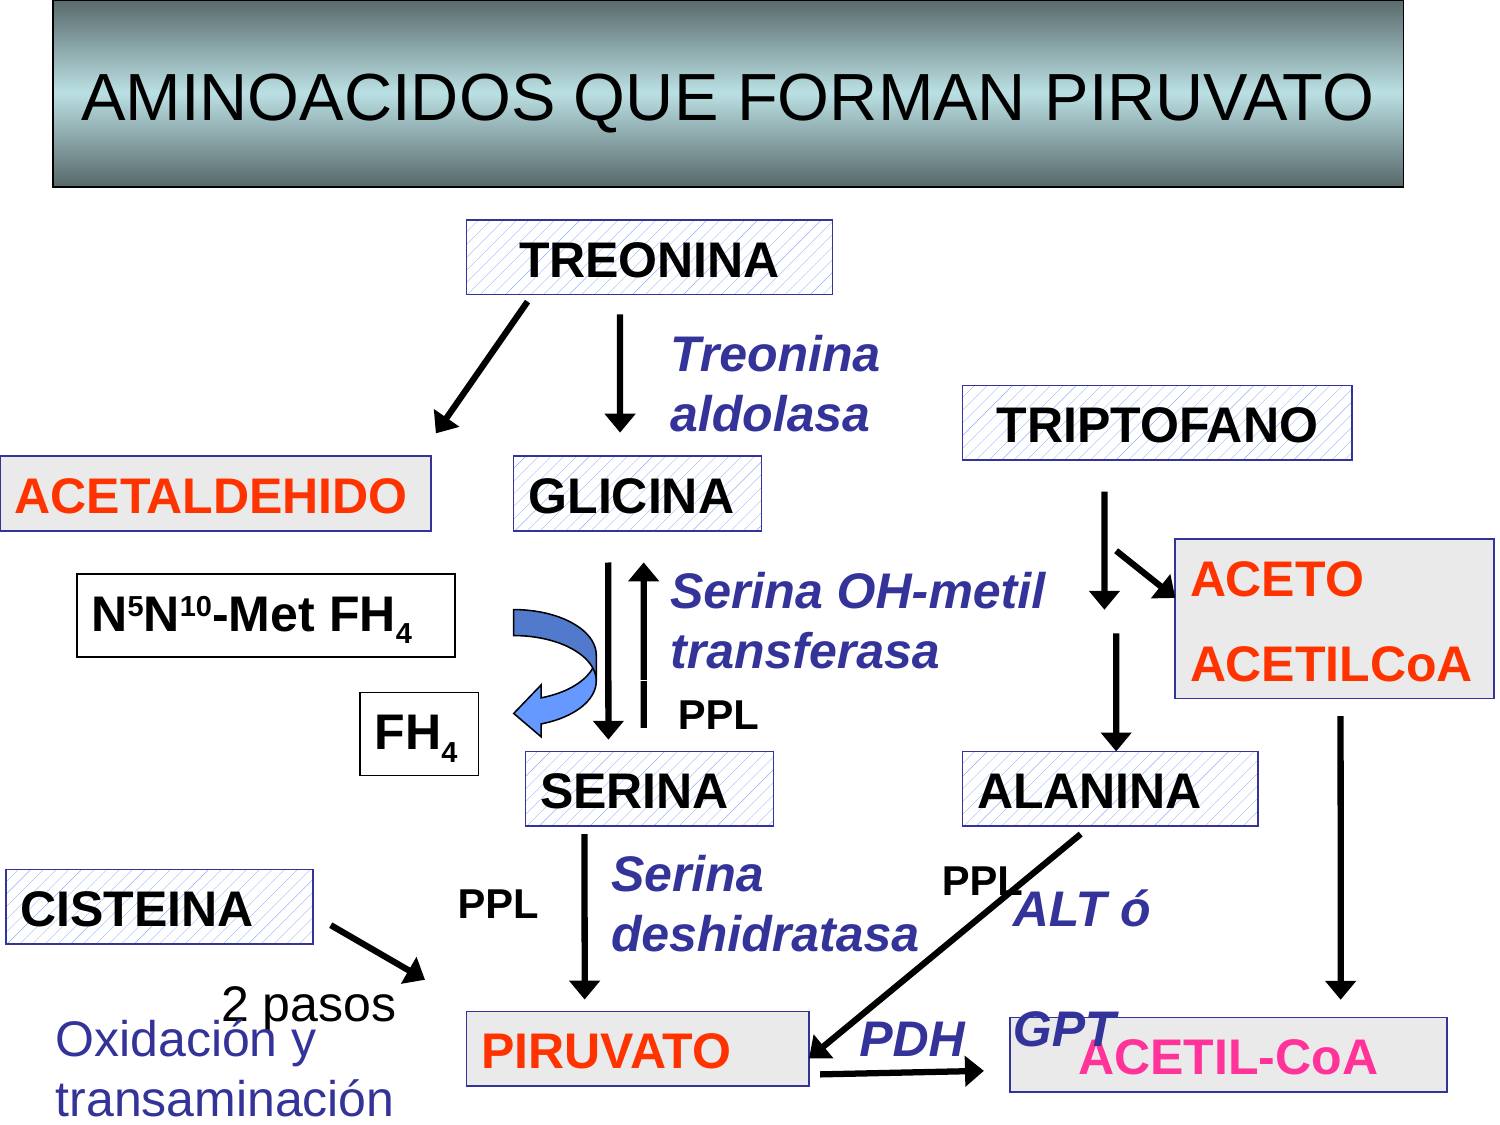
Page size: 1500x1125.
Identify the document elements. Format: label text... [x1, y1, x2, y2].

text_box N5N10-Met FH4 [76, 574, 455, 658]
text_box [513, 609, 597, 737]
text_box ALANINA [962, 751, 1258, 827]
text_box Serina OH-metil transferasa [655, 550, 1081, 686]
text_box [1330, 716, 1352, 1000]
text_box [633, 562, 655, 680]
text_box Treonina aldolasa [655, 314, 904, 449]
title AMINOACIDOS QUE FORMAN PIRUVATO [52, 0, 1404, 188]
text_box [609, 314, 631, 433]
text_box ALT ó GPT [998, 869, 1176, 1065]
text_box [574, 834, 595, 1000]
text_box SERINA [525, 751, 774, 827]
text_box TREONINA [466, 219, 833, 295]
text_box Oxidación y transaminación [41, 999, 467, 1125]
text_box [1105, 633, 1127, 752]
text_box ACETALDEHIDO [0, 456, 431, 531]
text_box PDH [844, 999, 1022, 1075]
text_box FH4 [360, 692, 479, 776]
text_box [809, 1029, 844, 1059]
text_box Serina deshidratasa [596, 834, 963, 969]
text_box [598, 562, 619, 740]
text_box TRIPTOFANO [962, 385, 1353, 461]
text_box [1094, 491, 1115, 610]
text_box CISTEINA [5, 869, 313, 945]
text_box ACETIL-CoA [1009, 1017, 1447, 1093]
text_box [1116, 550, 1176, 599]
text_box GLICINA [513, 456, 762, 531]
text_box ACETO ACETILCoA [1175, 538, 1495, 699]
text_box [971, 1075, 980, 1082]
text_box PIRUVATO [467, 1011, 810, 1087]
text_box PPL [631, 680, 774, 746]
text_box 2 pasos [206, 964, 455, 999]
text_box [434, 301, 528, 434]
text_box PPL [927, 846, 1081, 911]
text_box PPL [442, 869, 561, 935]
